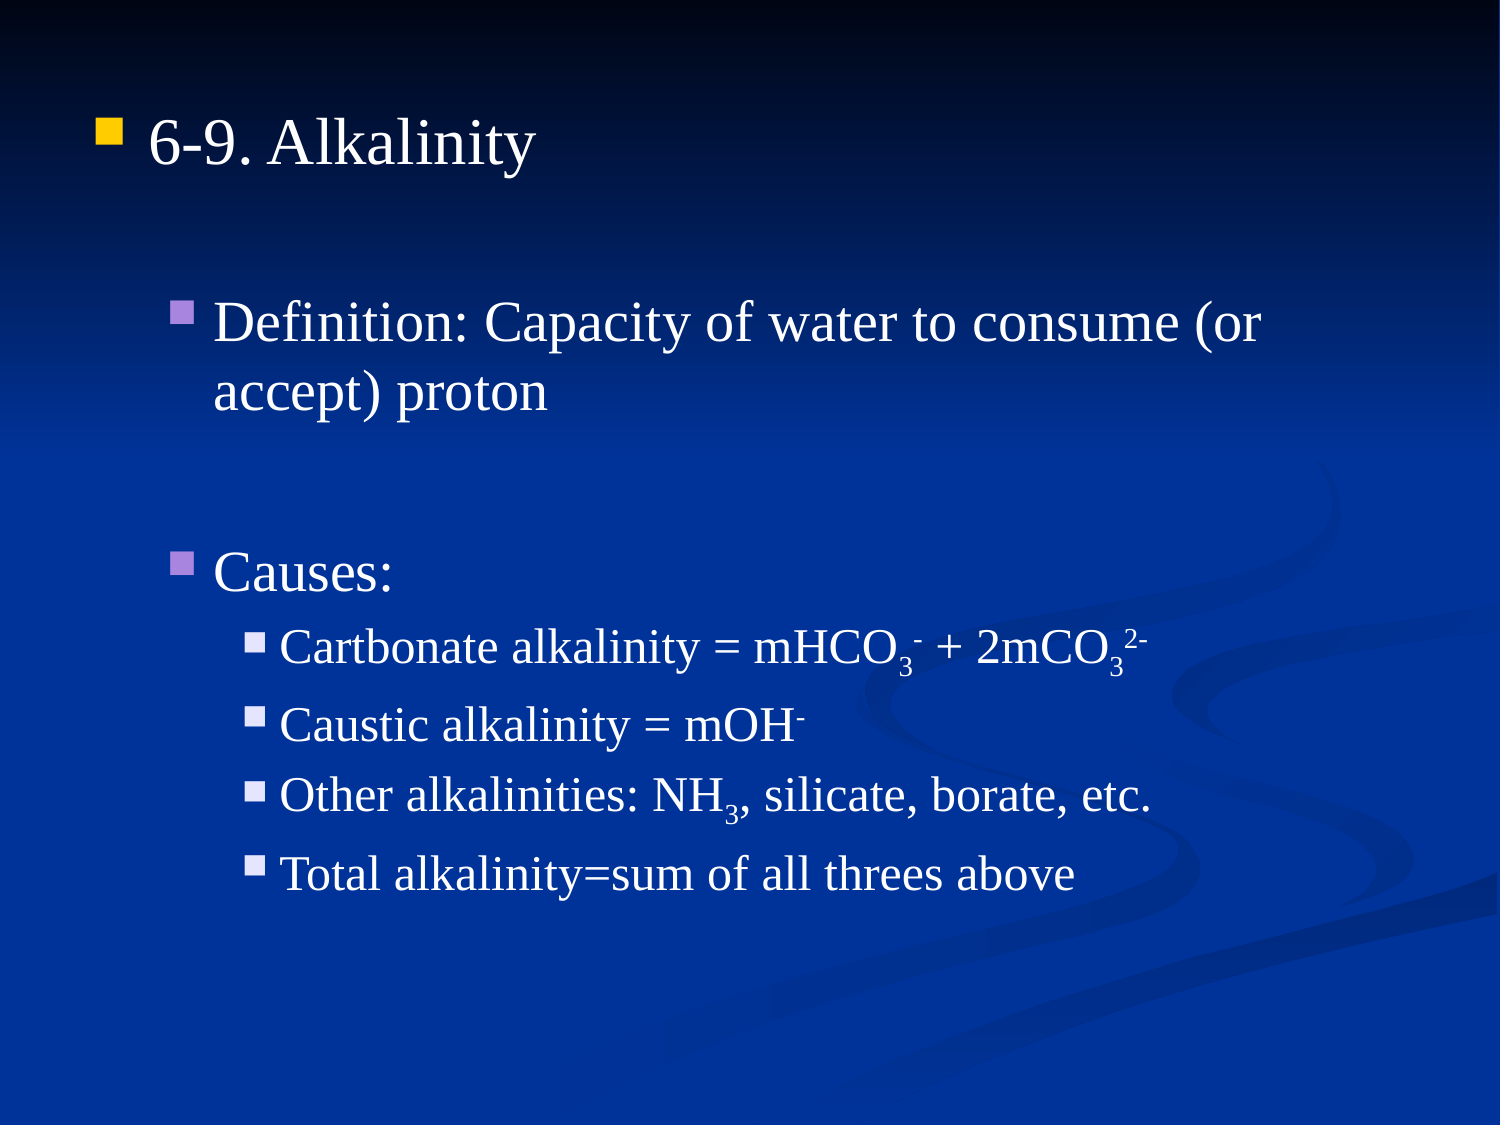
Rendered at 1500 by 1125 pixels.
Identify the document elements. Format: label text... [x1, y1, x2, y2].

list 6-9. Alkalinity Definition: Capacity of water to consume (or accept) proton Causes: Cartbonate alkalinity = mHCO3- + 2mCO32- Caustic alkalinity = mOH- Other alkalinities: NH3, silicate, borate, etc. Total alkalinity=sum of all threes above [76, 89, 1428, 1036]
